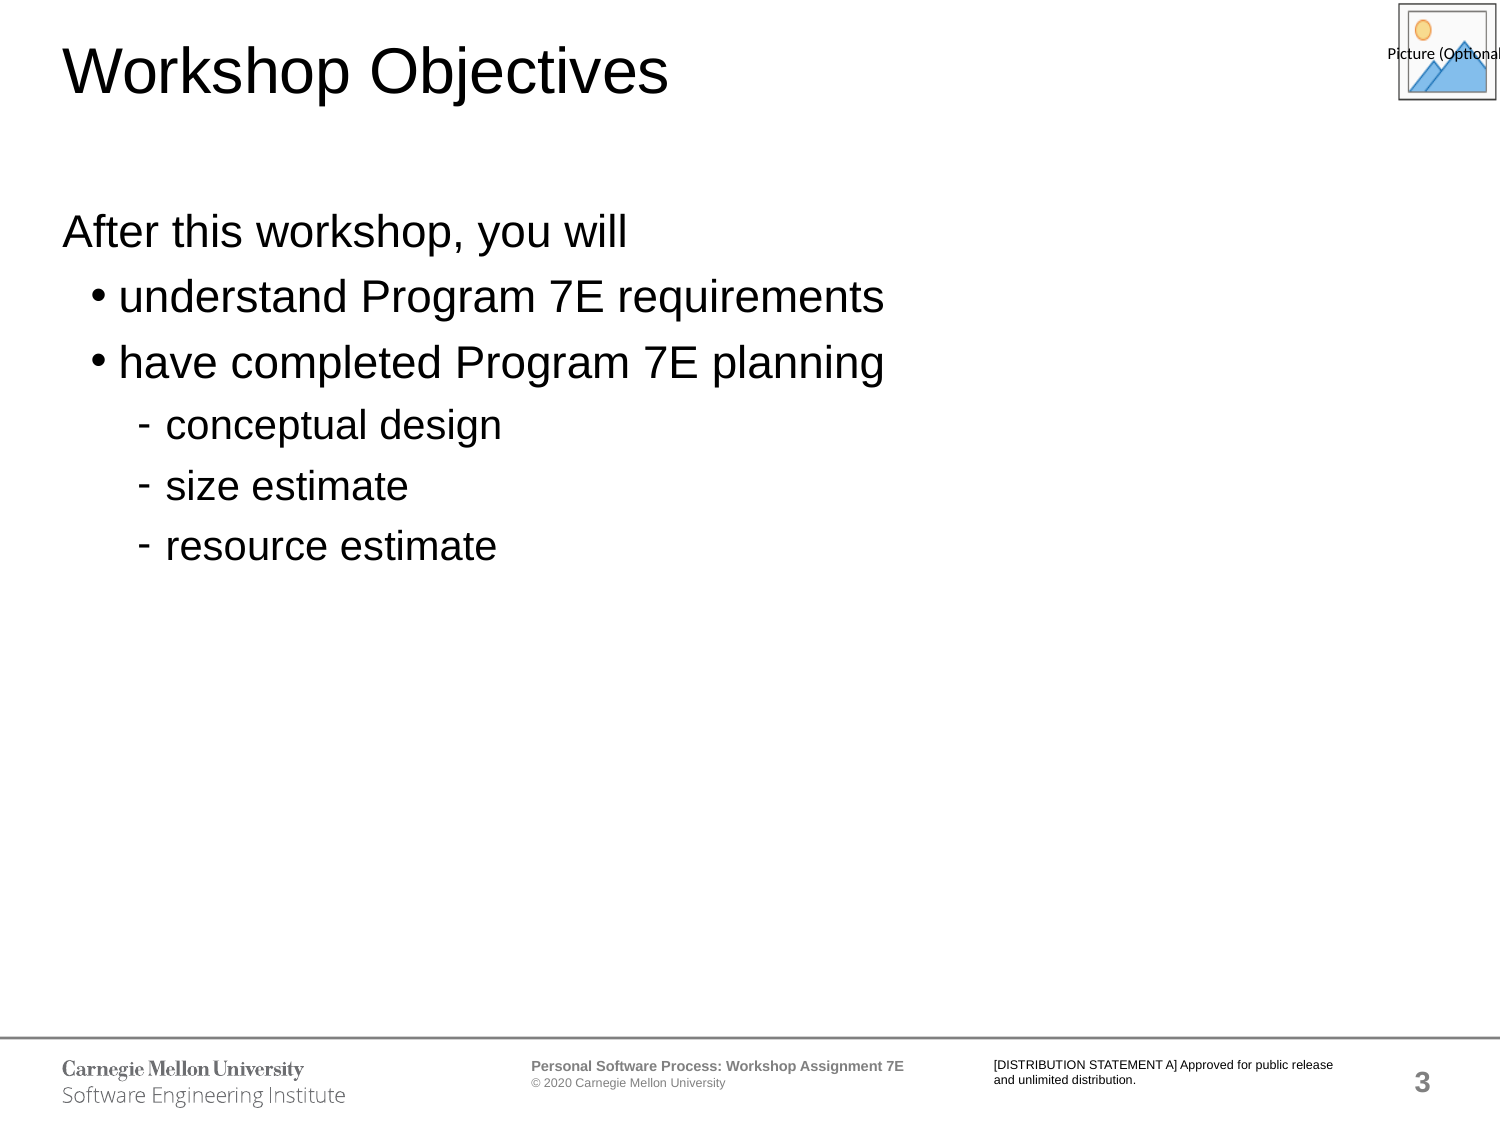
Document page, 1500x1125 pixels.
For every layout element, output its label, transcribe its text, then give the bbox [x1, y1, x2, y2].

title Workshop Objectives [62, 37, 1338, 182]
list After this workshop, you will understand Program 7E requirements have completed Program 7E planning conceptual design size estimate resource estimate [62, 201, 1431, 1000]
picture [1394, 0, 1500, 105]
